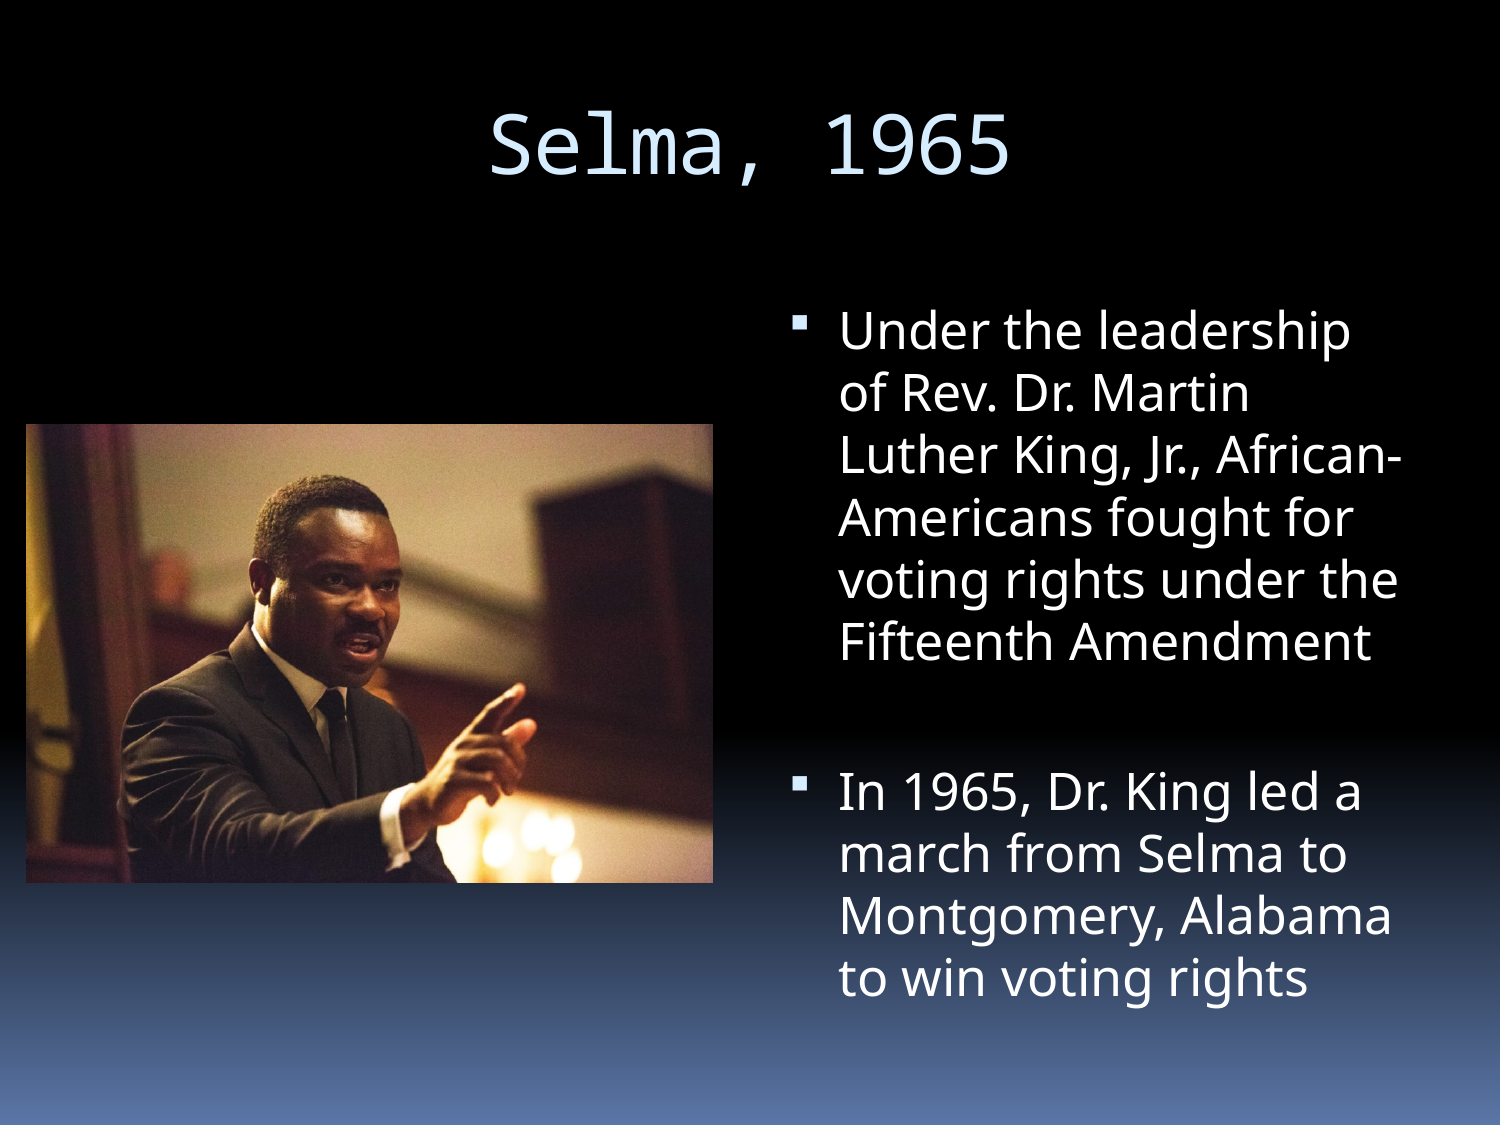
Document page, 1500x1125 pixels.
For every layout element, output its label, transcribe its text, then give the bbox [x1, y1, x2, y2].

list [25, 424, 713, 883]
title Selma, 1965 [75, 83, 1425, 234]
list Under the leadership of Rev. Dr. Martin Luther King, Jr., African-Americans fought for voting rights under the Fifteenth Amendment In 1965, Dr. King led a march from Selma to Montgomery, Alabama to win voting rights [763, 290, 1427, 1033]
